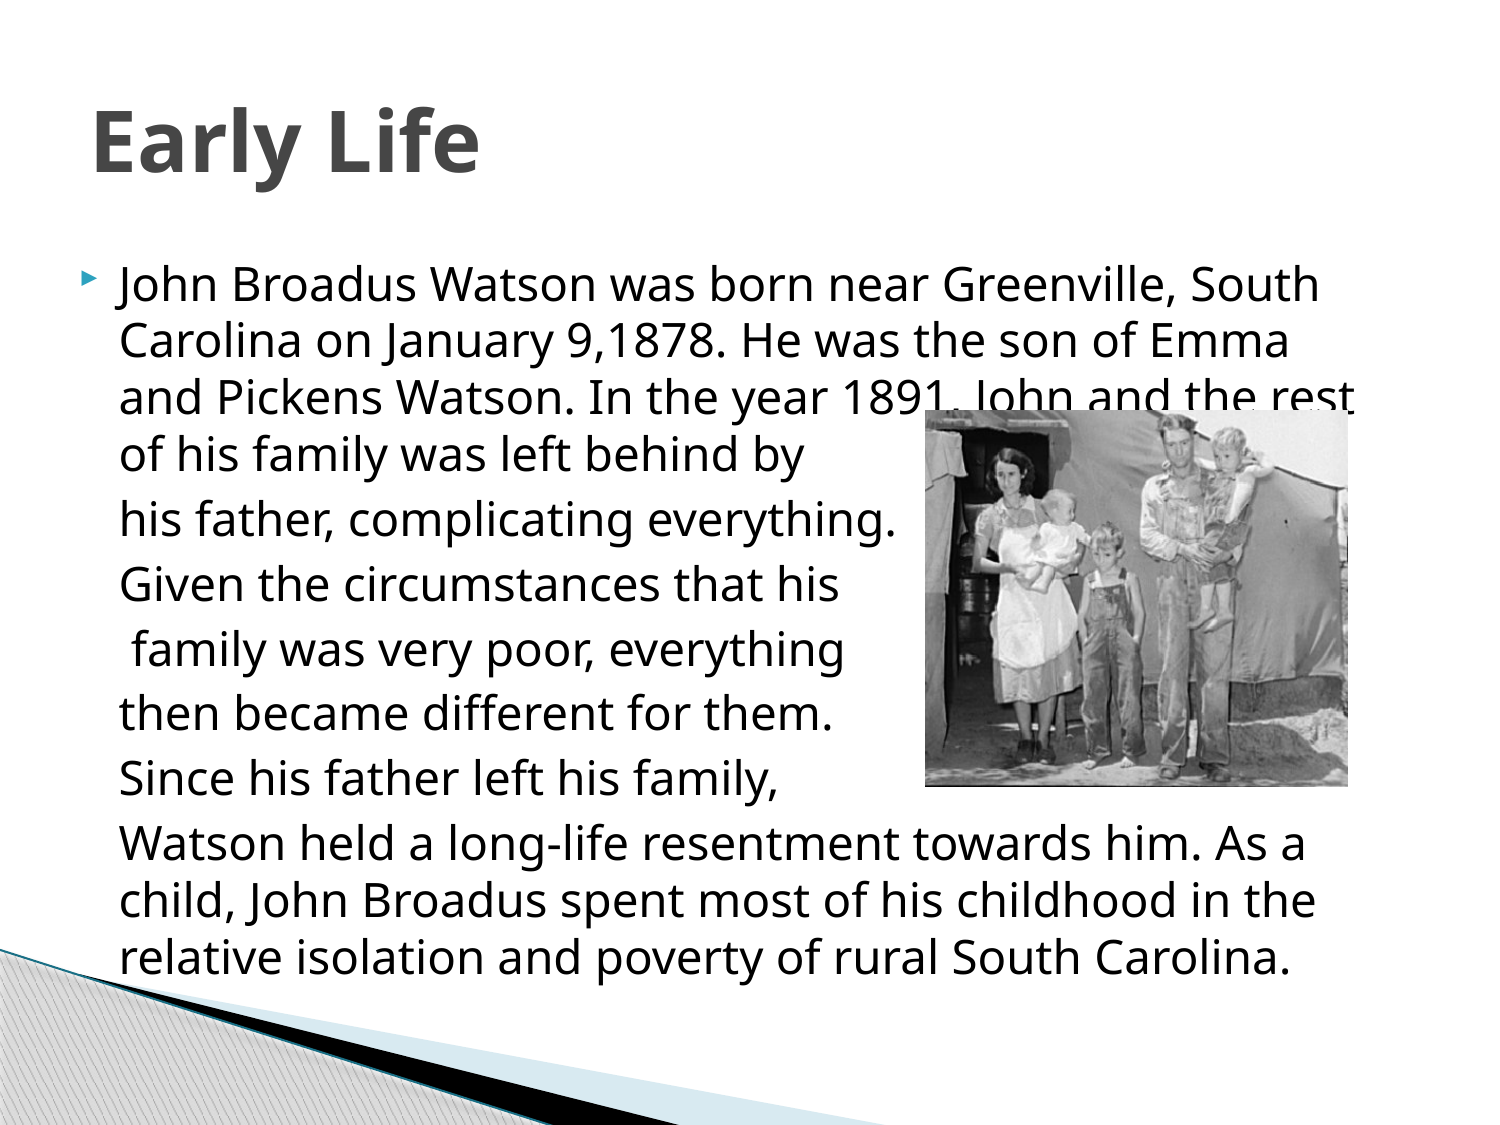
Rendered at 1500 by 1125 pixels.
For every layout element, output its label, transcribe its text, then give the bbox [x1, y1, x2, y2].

picture [925, 409, 1348, 787]
list John Broadus Watson was born near Greenville, South Carolina on January 9,1878. He was the son of Emma and Pickens Watson. In the year 1891, John and the rest of his family was left behind by his father, complicating everything. Given the circumstances that his family was very poor, everything then became different for them. Since his father left his family, Watson held a long-life resentment towards him. As a child, John Broadus spent most of his childhood in the relative isolation and poverty of rural South Carolina. [46, 246, 1402, 1004]
title Early Life [75, 45, 1425, 233]
